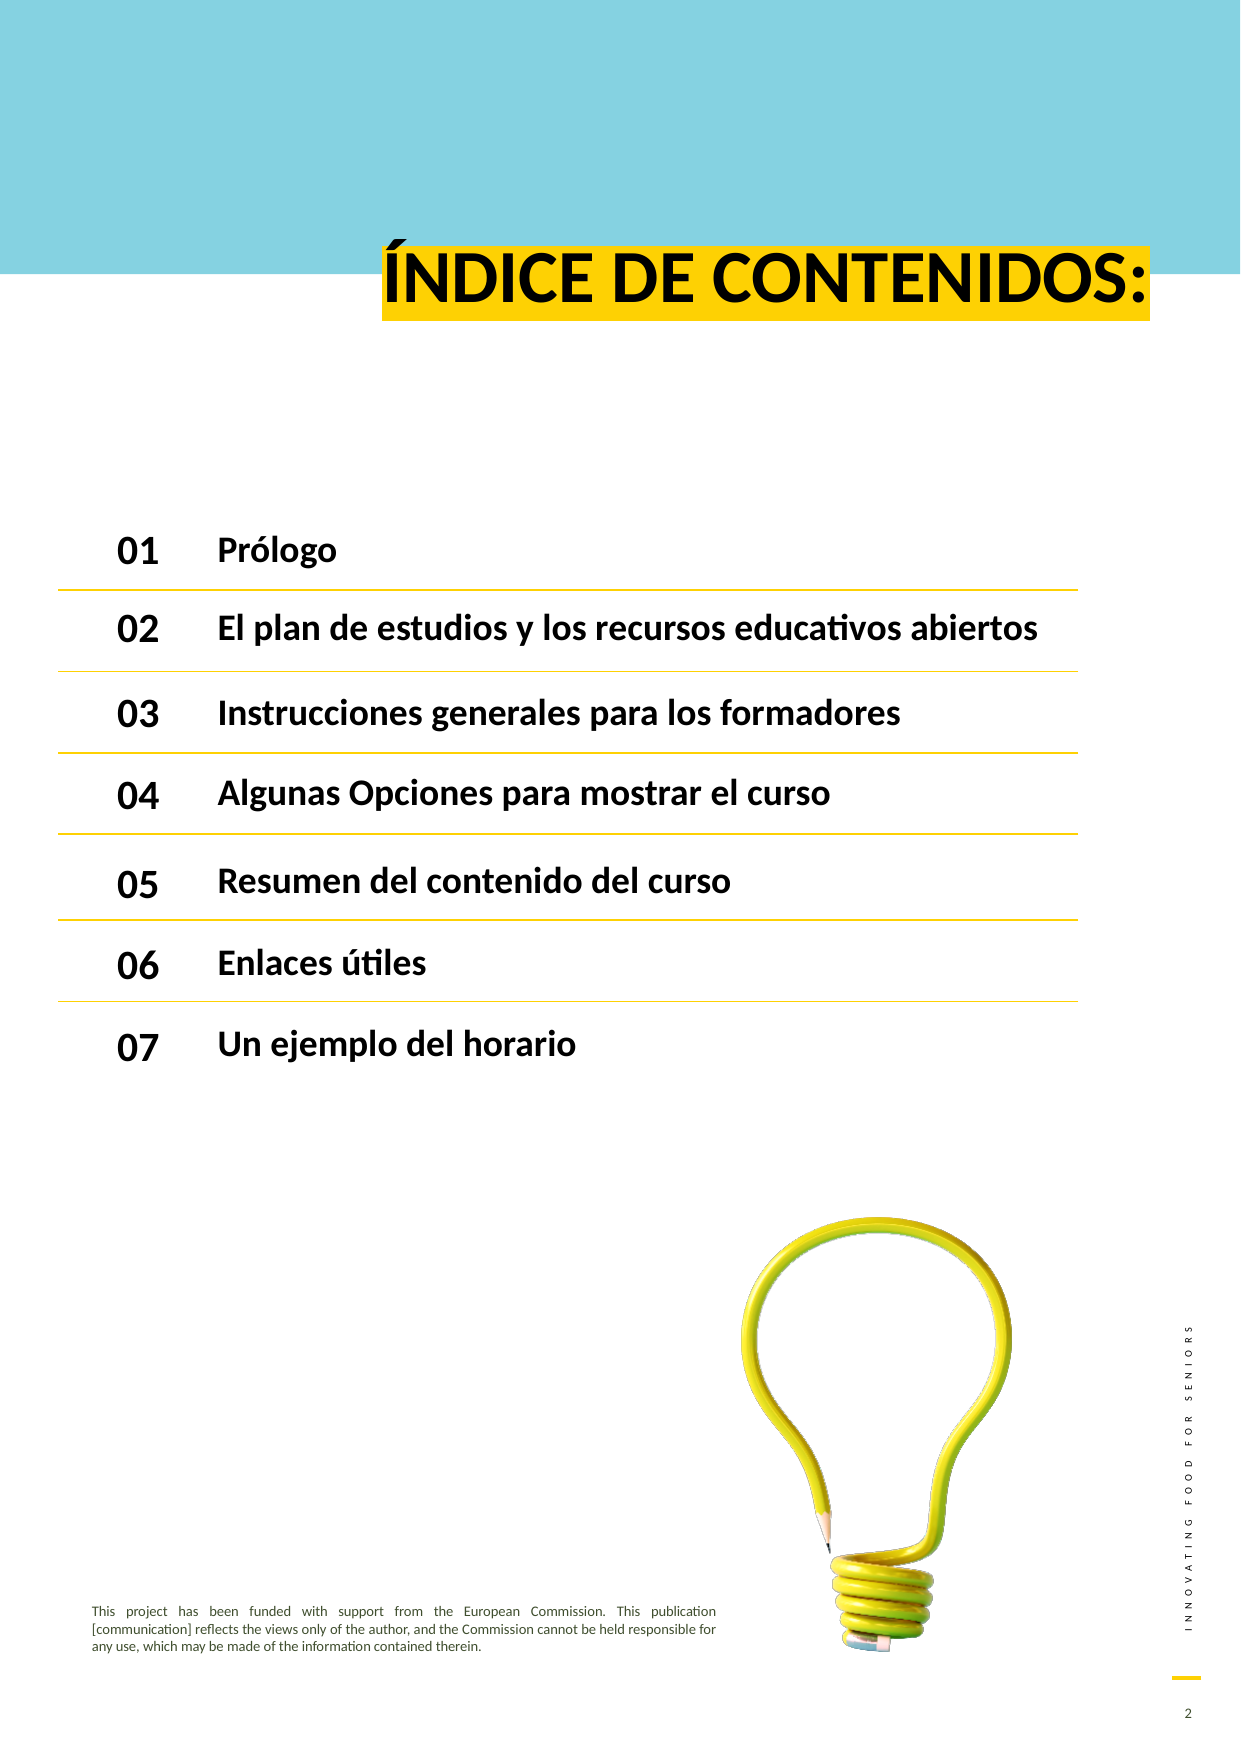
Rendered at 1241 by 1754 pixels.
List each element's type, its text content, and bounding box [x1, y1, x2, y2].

list Enlaces útiles [202, 934, 1038, 992]
list Algunas Opciones para mostrar el curso [202, 764, 1038, 822]
picture [692, 1193, 1051, 1684]
list Prólogo [202, 522, 1038, 580]
list 04 [85, 767, 192, 825]
list 03 [85, 685, 192, 744]
list 07 [85, 1019, 192, 1077]
list 06 [85, 937, 192, 995]
list Un ejemplo del horario [202, 1015, 1038, 1074]
list 02 [85, 600, 192, 658]
list El plan de estudios y los recursos educativos abiertos [202, 600, 1165, 658]
list ÍNDICE DE CONTENIDOS: [318, 230, 1165, 330]
list 01 [85, 522, 192, 580]
list 05 [85, 856, 192, 914]
list Resumen del contenido del curso [202, 853, 1038, 911]
list Instrucciones generales para los formadores [202, 684, 1038, 742]
